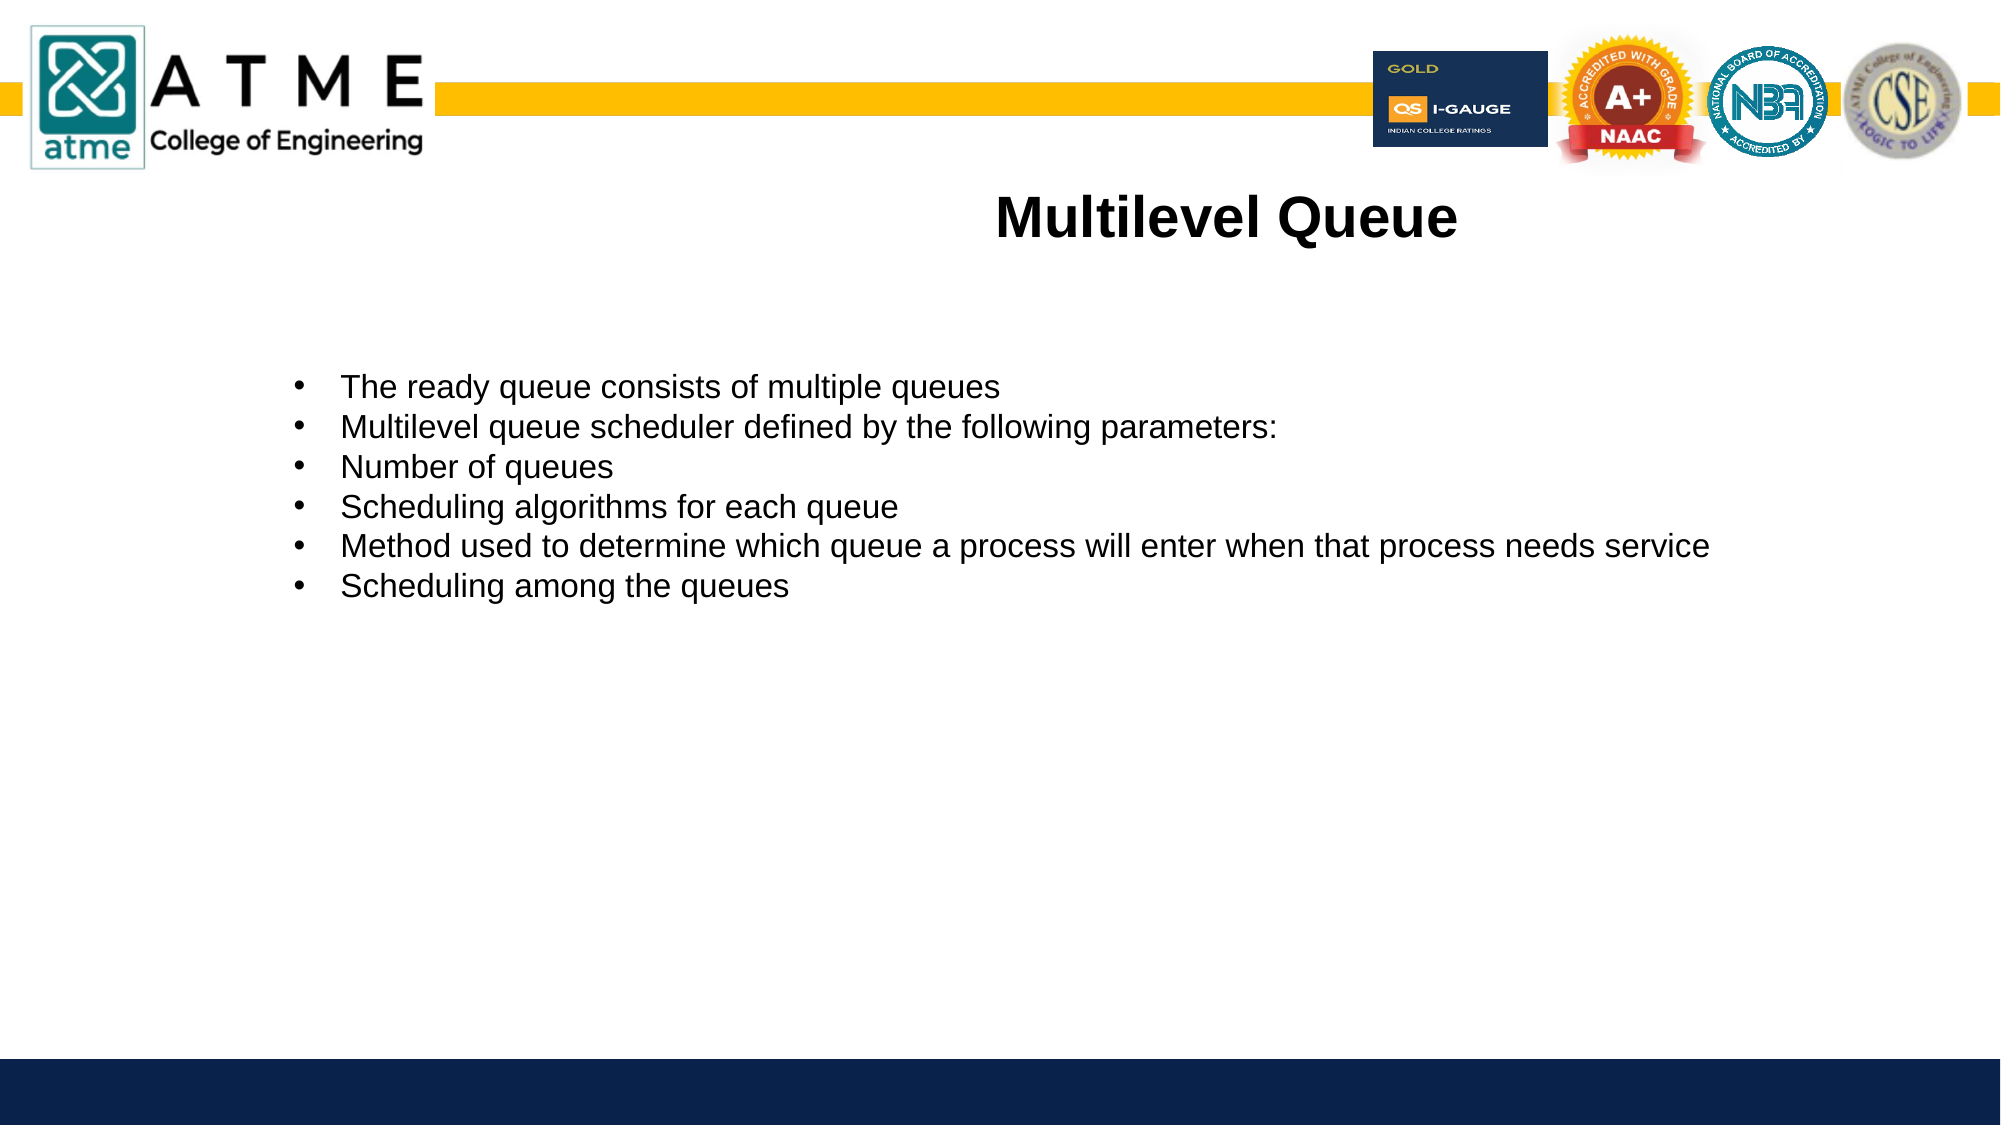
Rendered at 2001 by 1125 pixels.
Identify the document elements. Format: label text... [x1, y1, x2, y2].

picture [0, 1059, 2001, 1125]
picture [22, 15, 435, 178]
text_box Multilevel Queue [981, 171, 1475, 257]
picture [1840, 26, 1968, 176]
text_box The ready queue consists of multiple queues Multilevel queue scheduler defined by the following parameters: Number of queues Scheduling algorithms for each queue Method used to determine which queue a process will enter when that process needs service Scheduling among the queues [278, 357, 1728, 612]
picture [1373, 20, 1828, 180]
